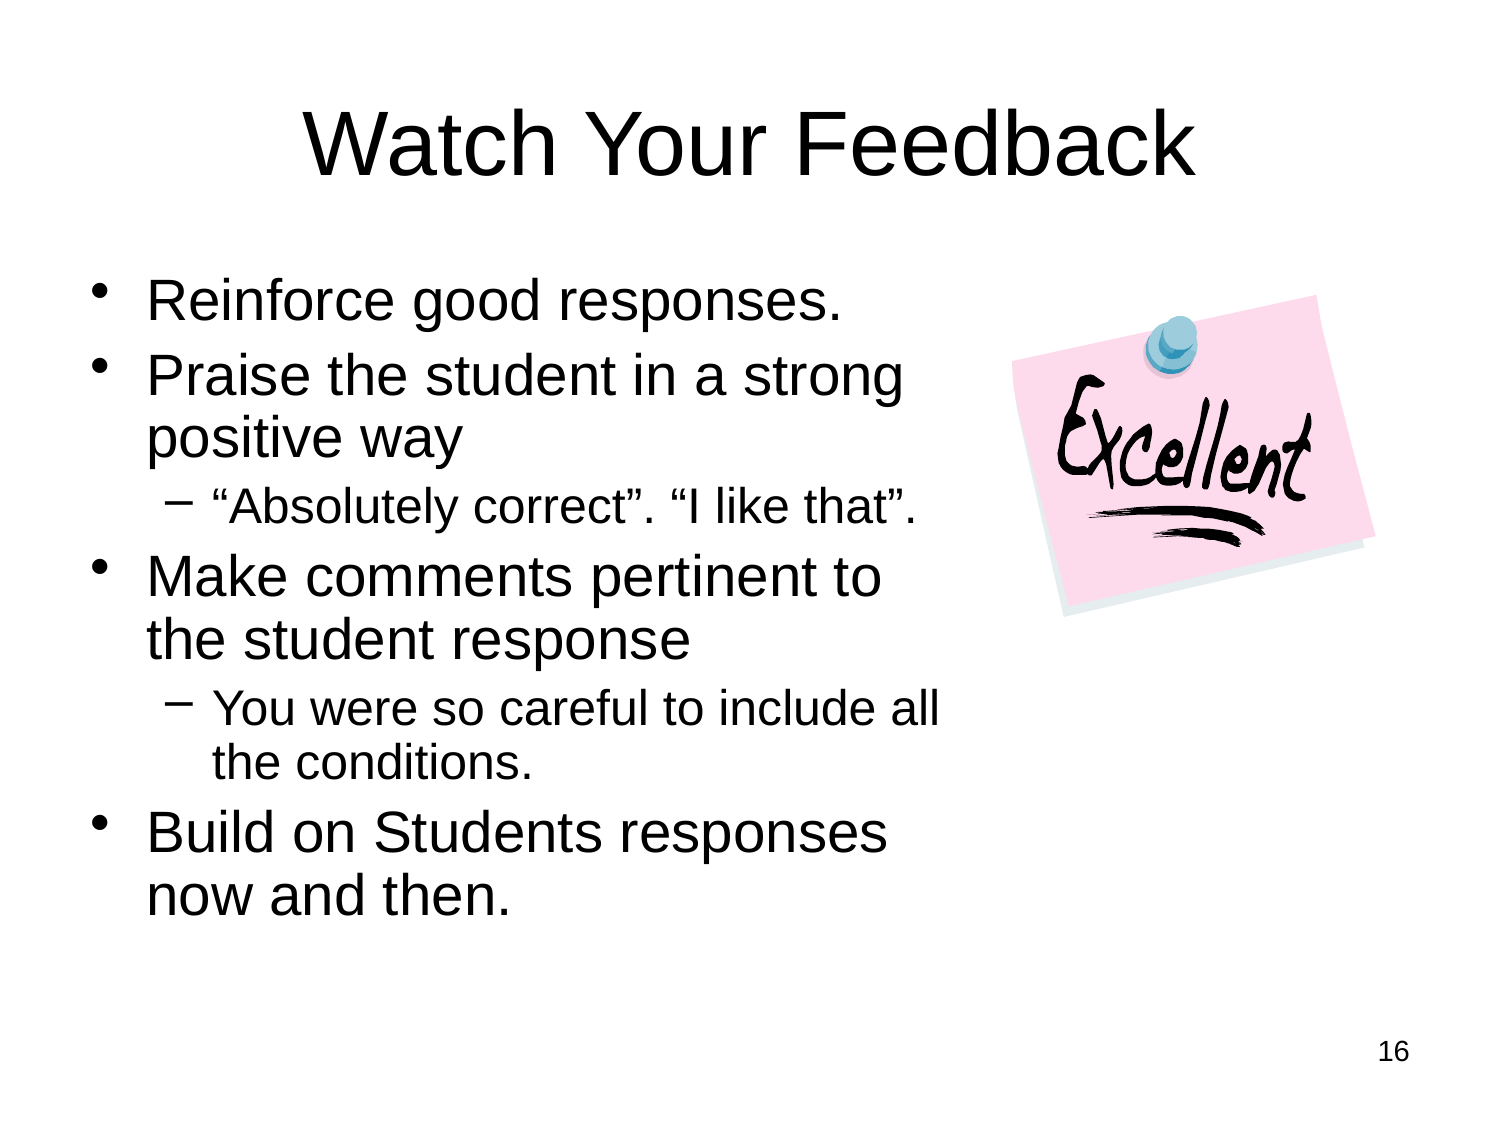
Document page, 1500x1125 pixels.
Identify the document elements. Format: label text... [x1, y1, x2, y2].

list Reinforce good responses. Praise the student in a strong positive way “Absolutely correct”. “I like that”. Make comments pertinent to the student response You were so careful to include all the conditions. Build on Students responses now and then. [74, 262, 988, 1006]
slide_number 16 [1074, 1024, 1426, 1103]
title Watch Your Feedback [74, 44, 1426, 233]
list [1010, 293, 1378, 619]
